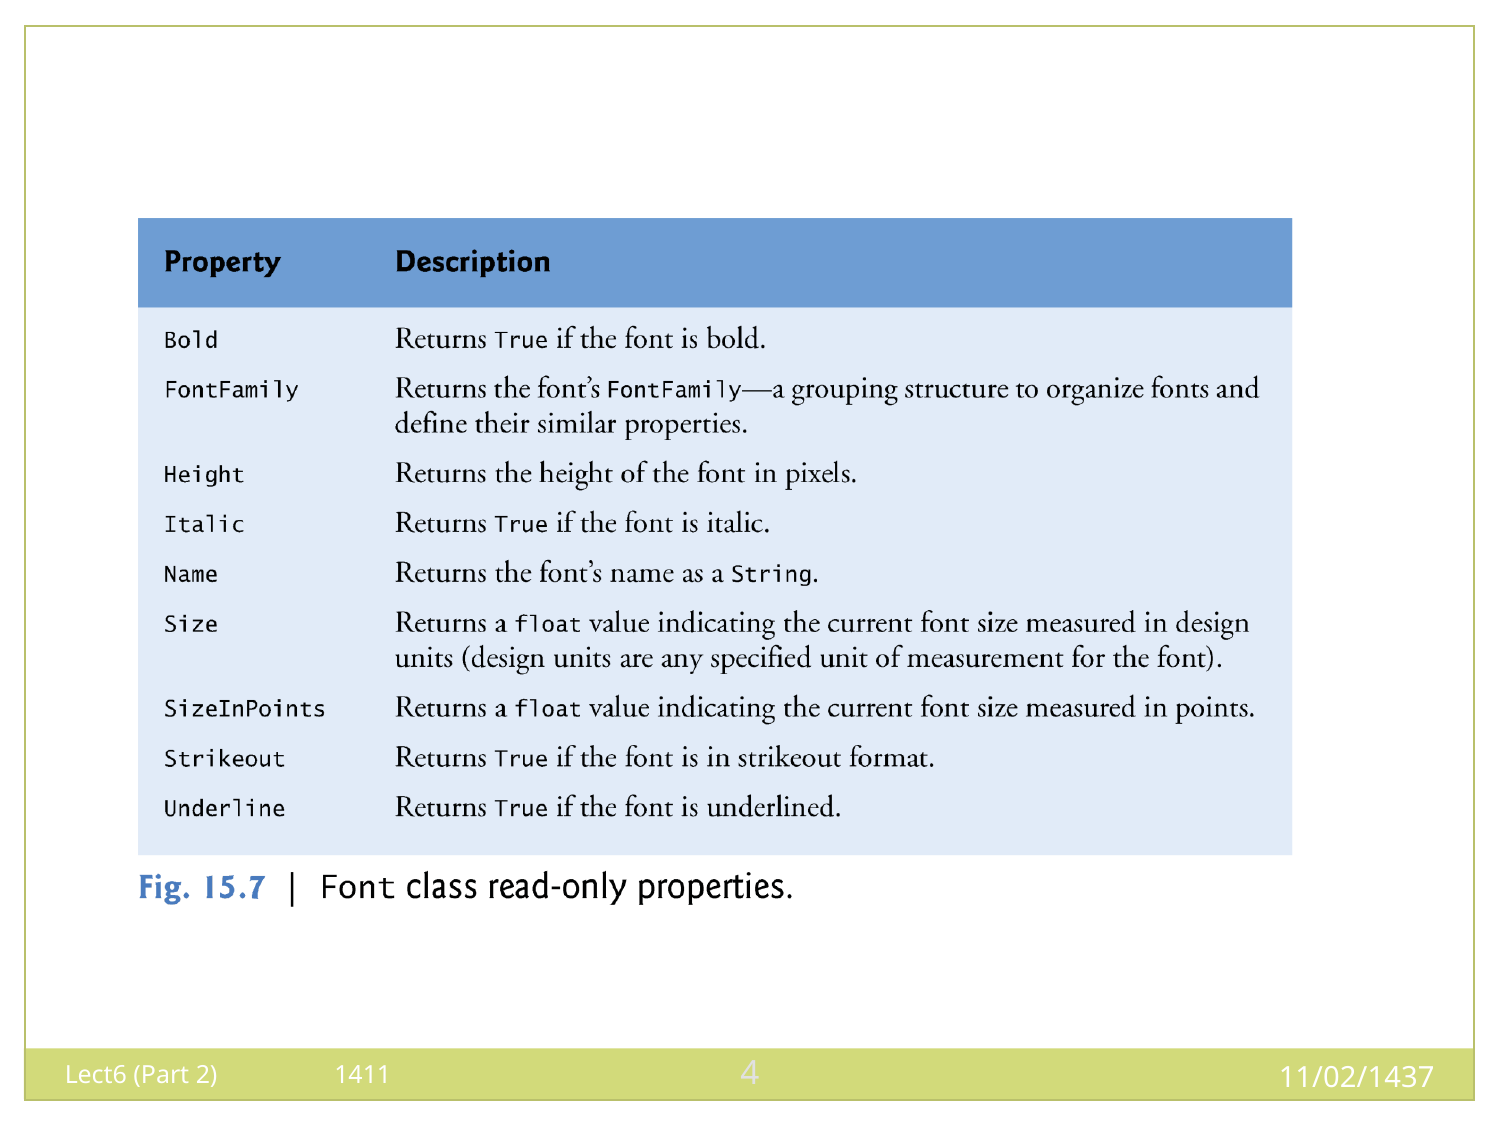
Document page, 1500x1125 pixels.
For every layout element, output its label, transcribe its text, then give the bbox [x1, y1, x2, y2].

picture [123, 207, 1329, 924]
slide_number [950, 1050, 1450, 1111]
footer Lect6 (Part 2) 1411 [50, 1051, 638, 1112]
slide_number 4 [699, 1037, 800, 1110]
